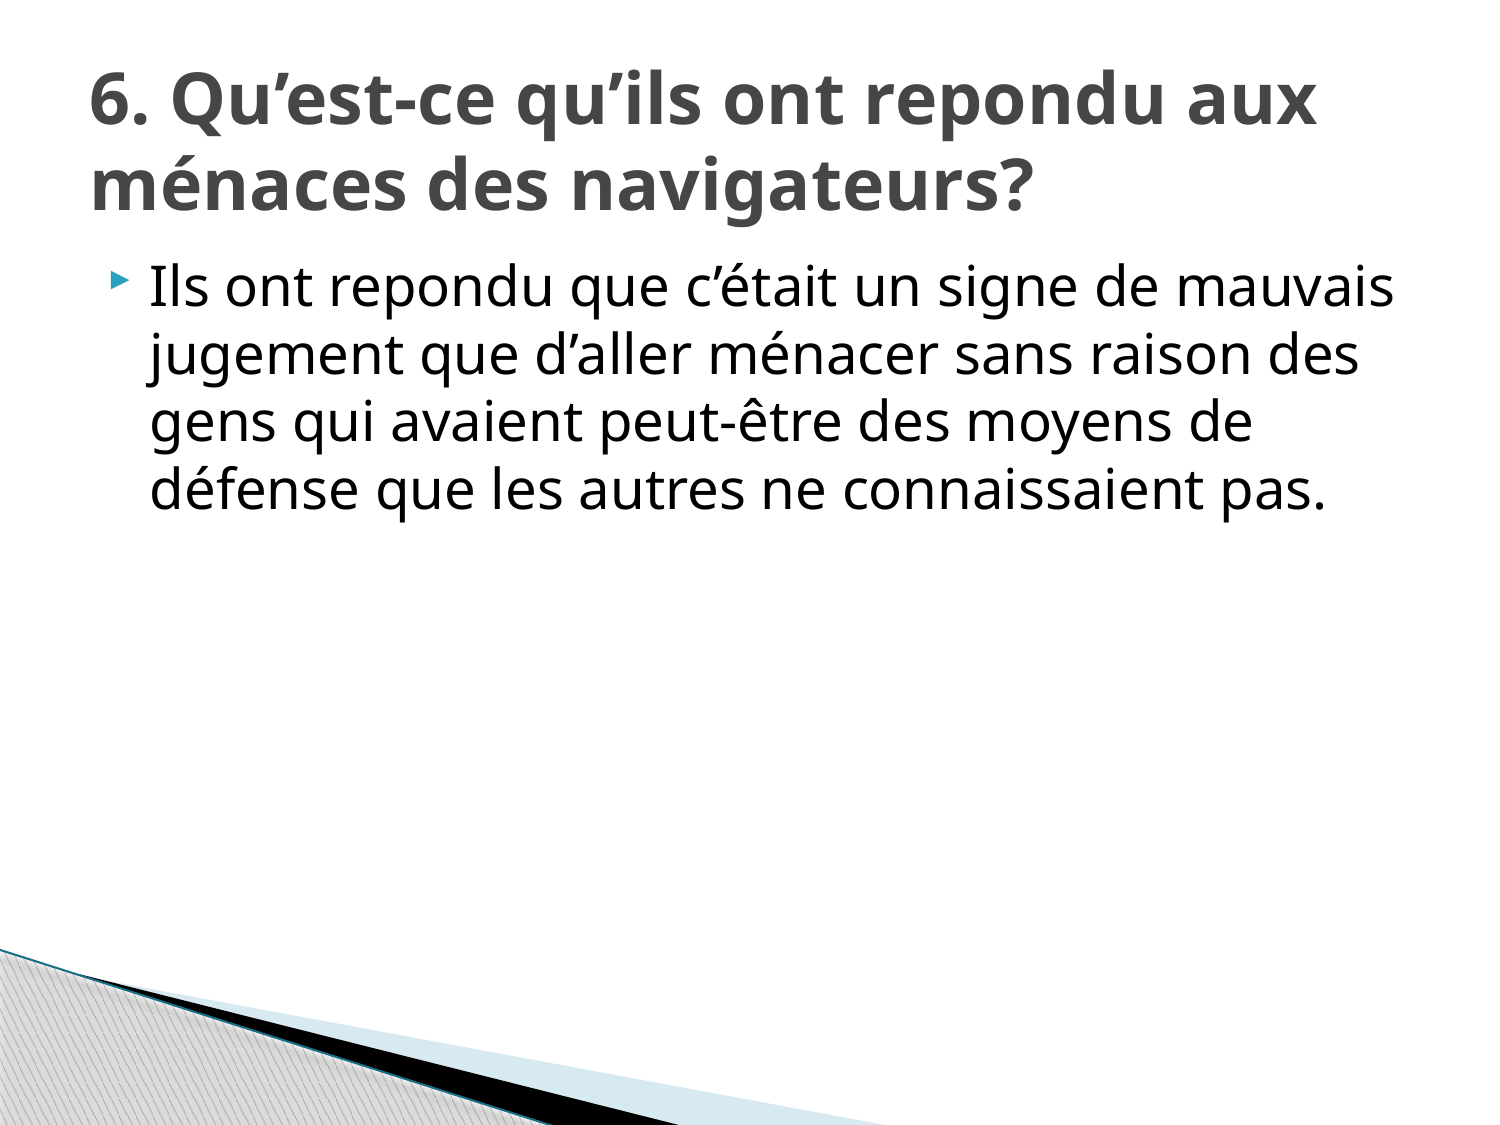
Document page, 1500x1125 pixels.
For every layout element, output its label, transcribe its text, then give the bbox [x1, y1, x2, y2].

list Ils ont repondu que c’était un signe de mauvais jugement que d’aller ménacer sans raison des gens qui avaient peut-être des moyens de défense que les autres ne connaissaient pas. [75, 243, 1425, 986]
title 6. Qu’est-ce qu’ils ont repondu aux ménaces des navigateurs? [75, 45, 1425, 233]
